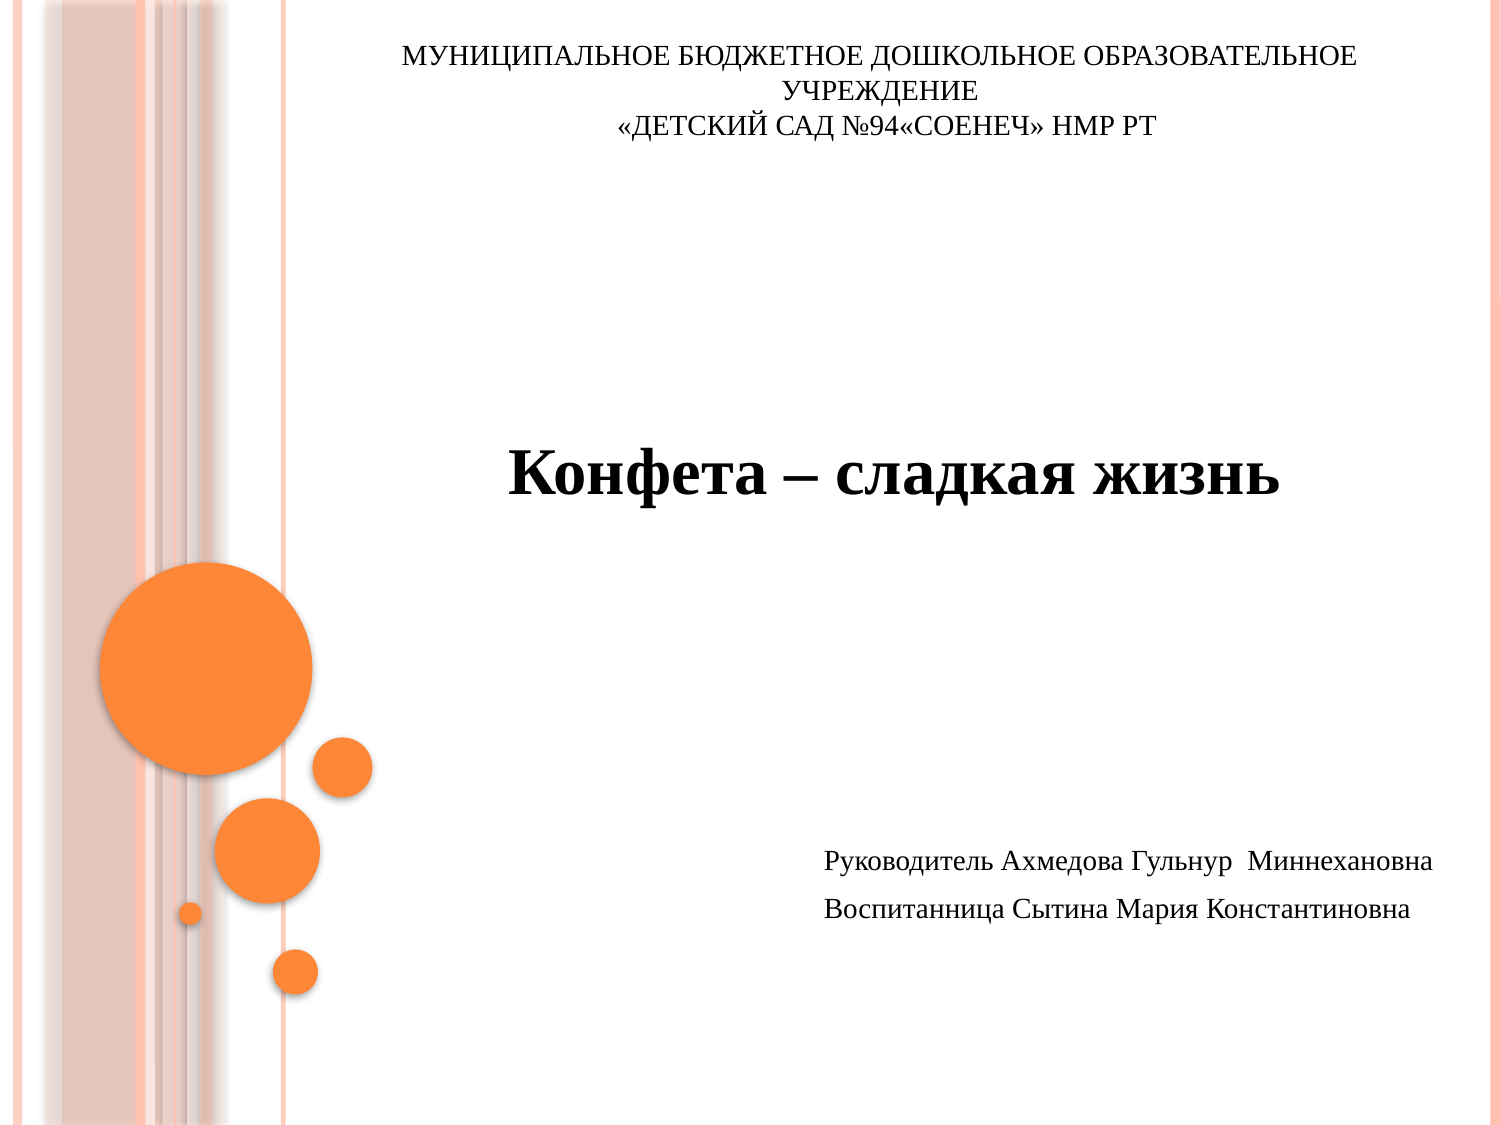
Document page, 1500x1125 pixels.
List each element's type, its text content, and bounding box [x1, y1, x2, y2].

text_box Конфета – сладкая жизнь [493, 420, 1297, 516]
subtitle Руководитель Ахмедова Гульнур Миннехановна Воспитанница Сытина Мария Константиновна [809, 834, 1459, 1083]
title Муниципальное бюджетное дошкольное образовательное учреждение «Детский сад №94«Соенеч» НМР РТ [312, 54, 1447, 149]
